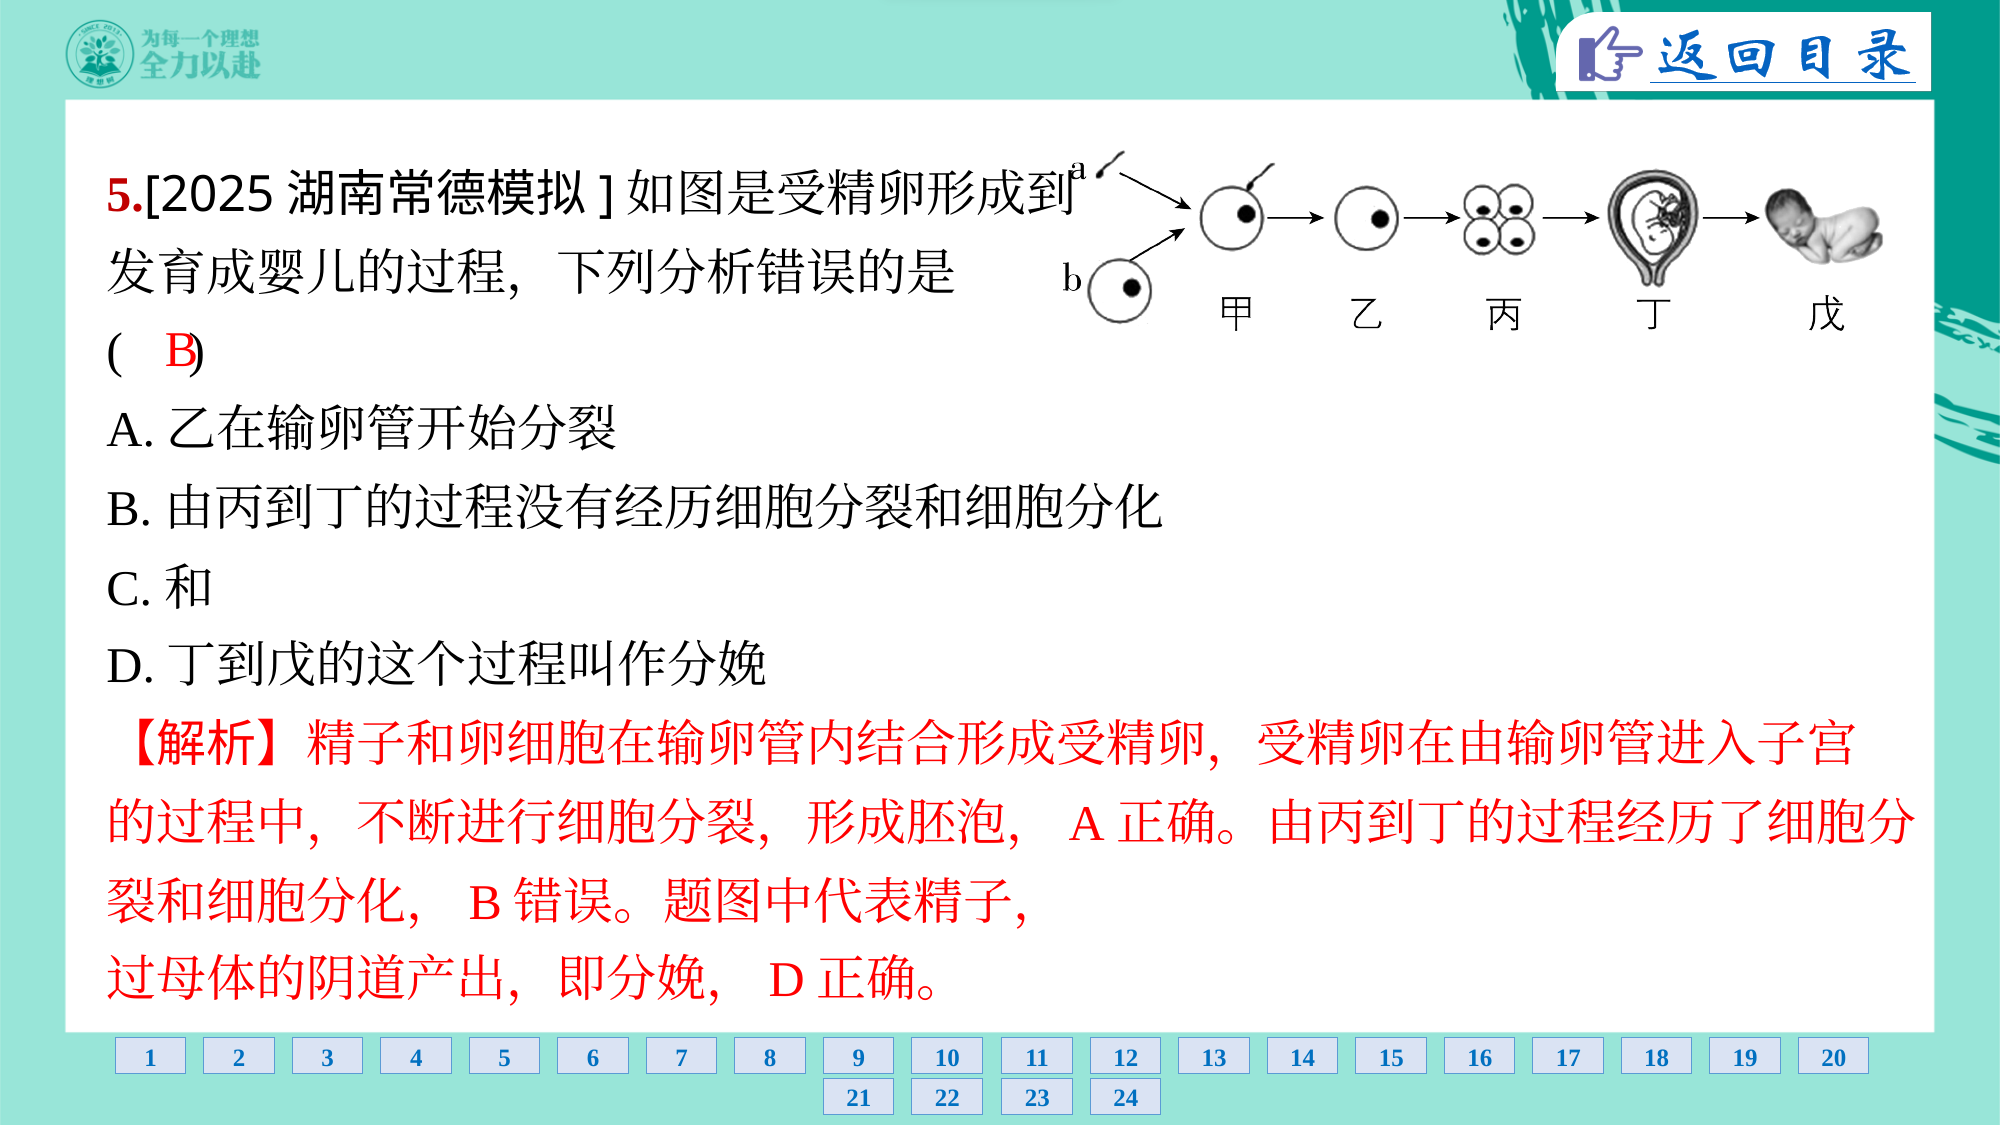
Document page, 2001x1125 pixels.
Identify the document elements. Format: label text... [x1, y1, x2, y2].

text_box B [146, 298, 217, 370]
picture [0, 0, 2000, 1125]
text_box 5.[2025湖南常德模拟]如图是受精卵形成到 发育成婴儿的过程，下列分析错误的是 ( ) [106, 141, 1049, 371]
